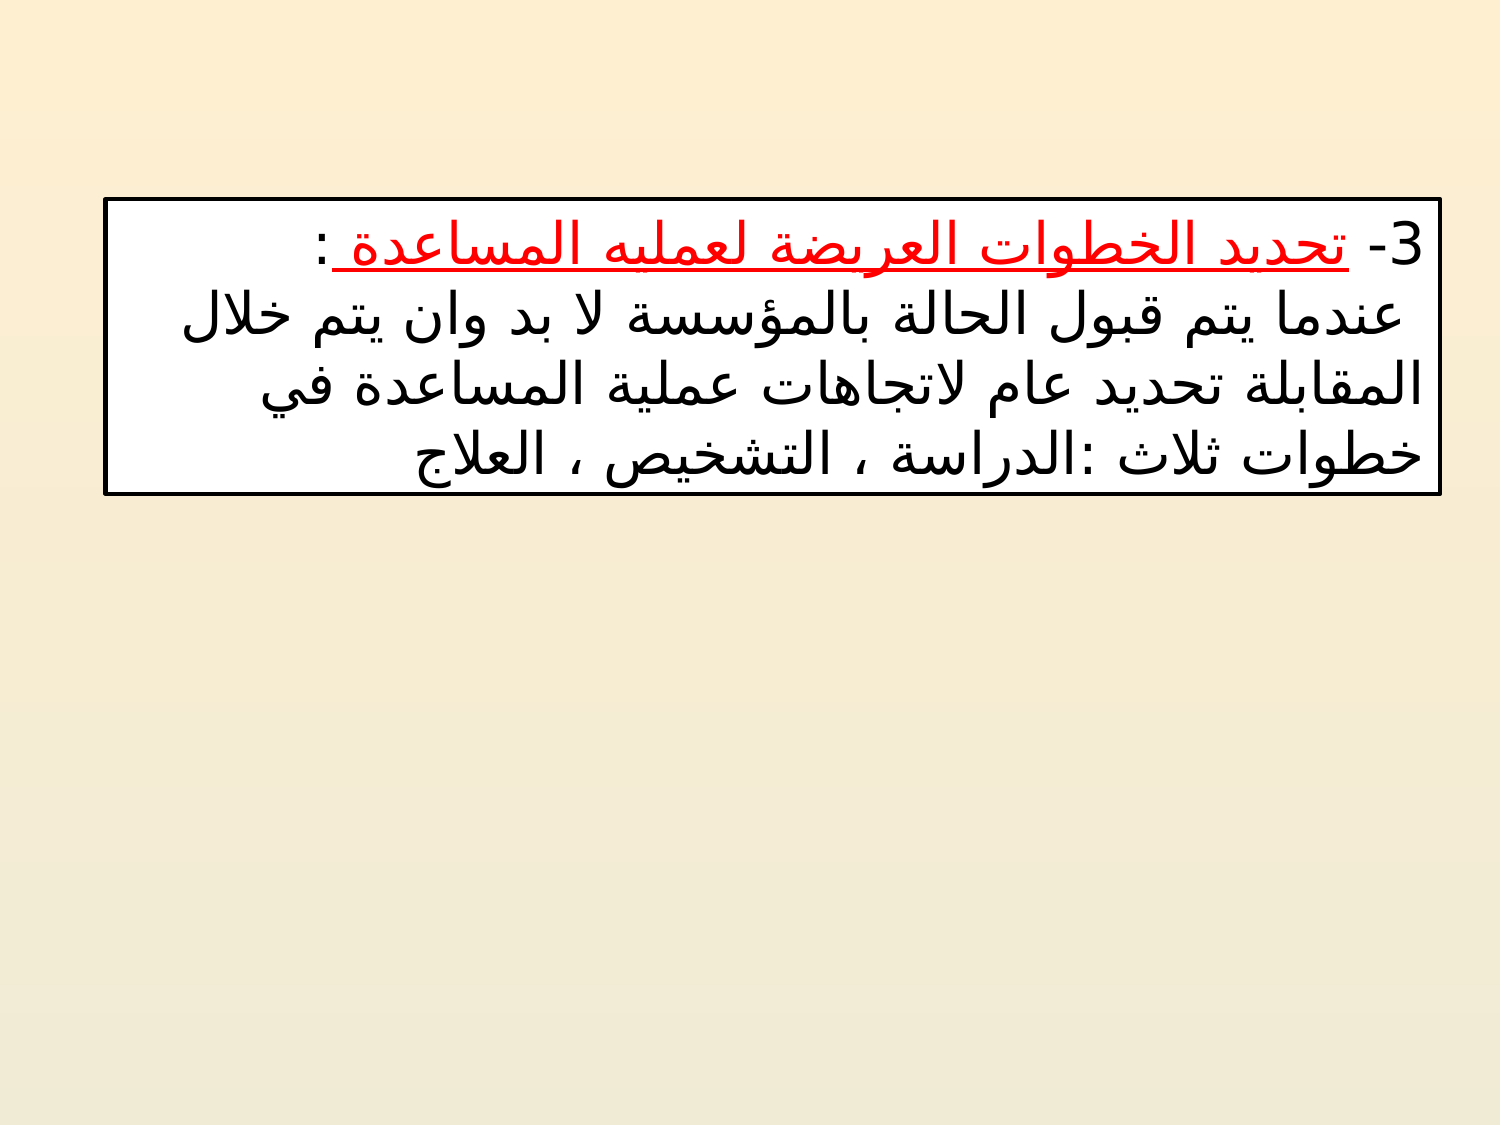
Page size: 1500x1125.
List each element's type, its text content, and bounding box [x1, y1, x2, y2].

text_box 3- تحديد الخطوات العريضة لعمليه المساعدة : عندما يتم قبول الحالة بالمؤسسة لا بد وان يتم خلال المقابلة تحديد عام لاتجاهات عملية المساعدة في خطوات ثلاث :الدراسة ، التشخيص ، العلاج [103, 197, 1442, 496]
